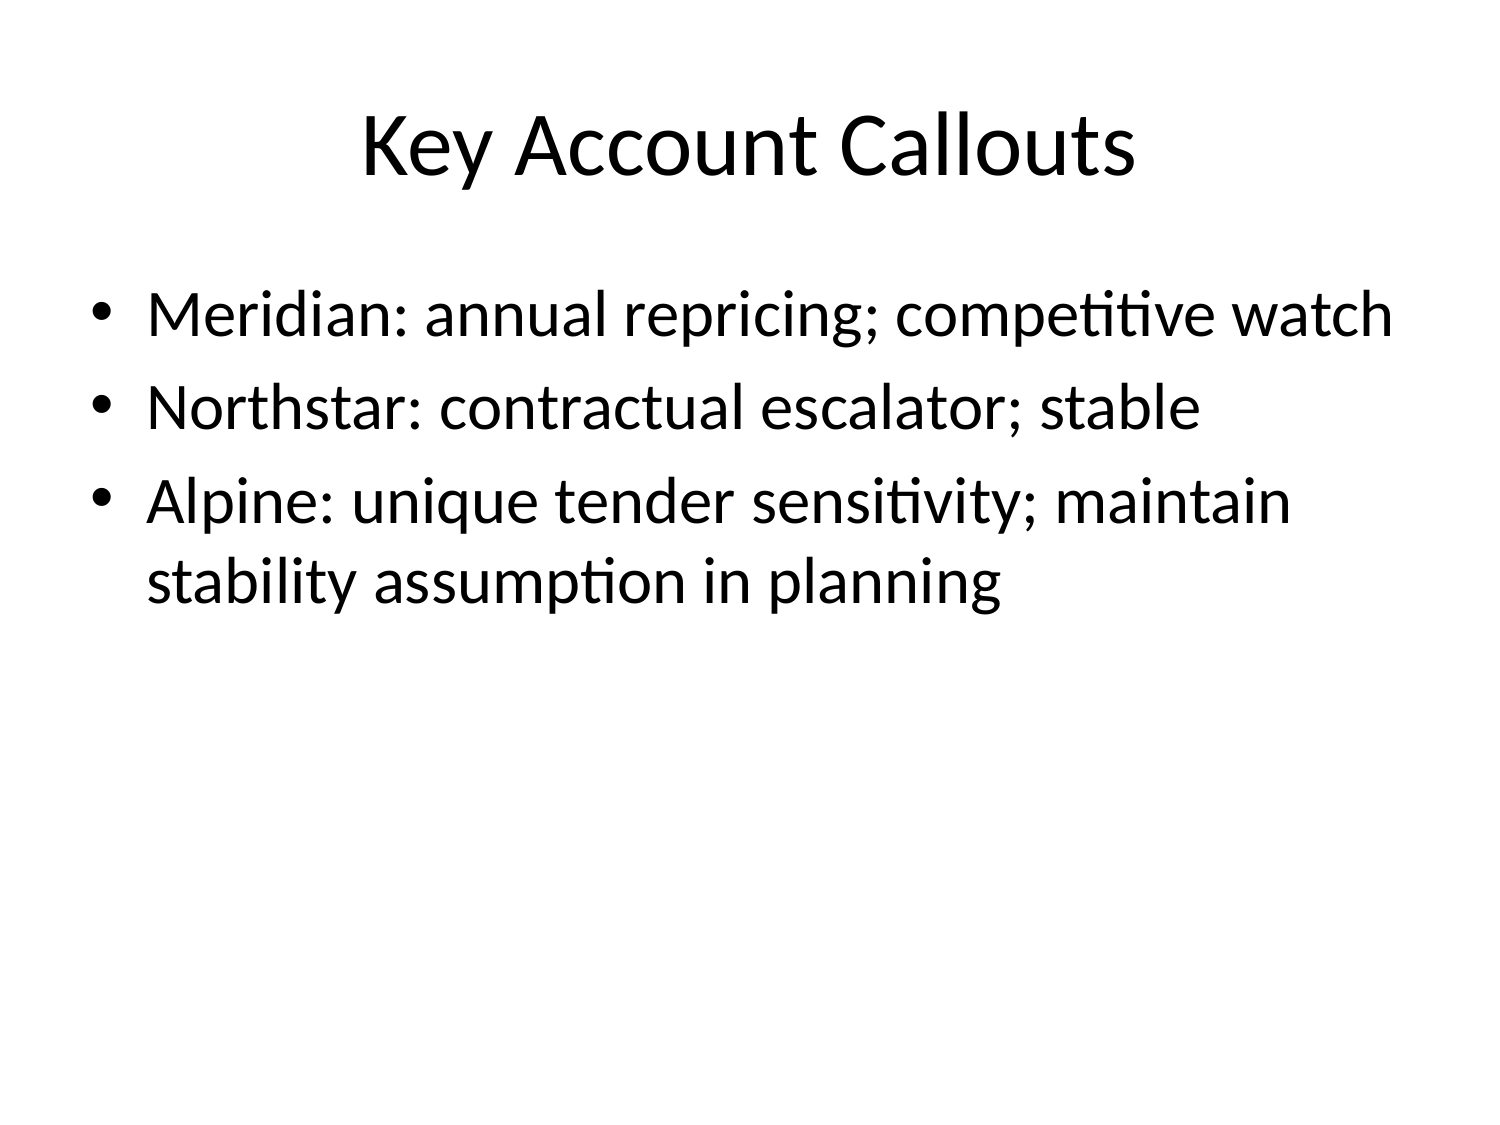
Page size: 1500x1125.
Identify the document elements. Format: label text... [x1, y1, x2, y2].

title Key Account Callouts [75, 45, 1425, 233]
list Meridian: annual repricing; competitive watch Northstar: contractual escalator; stable Alpine: unique tender sensitivity; maintain stability assumption in planning [75, 262, 1425, 1005]
